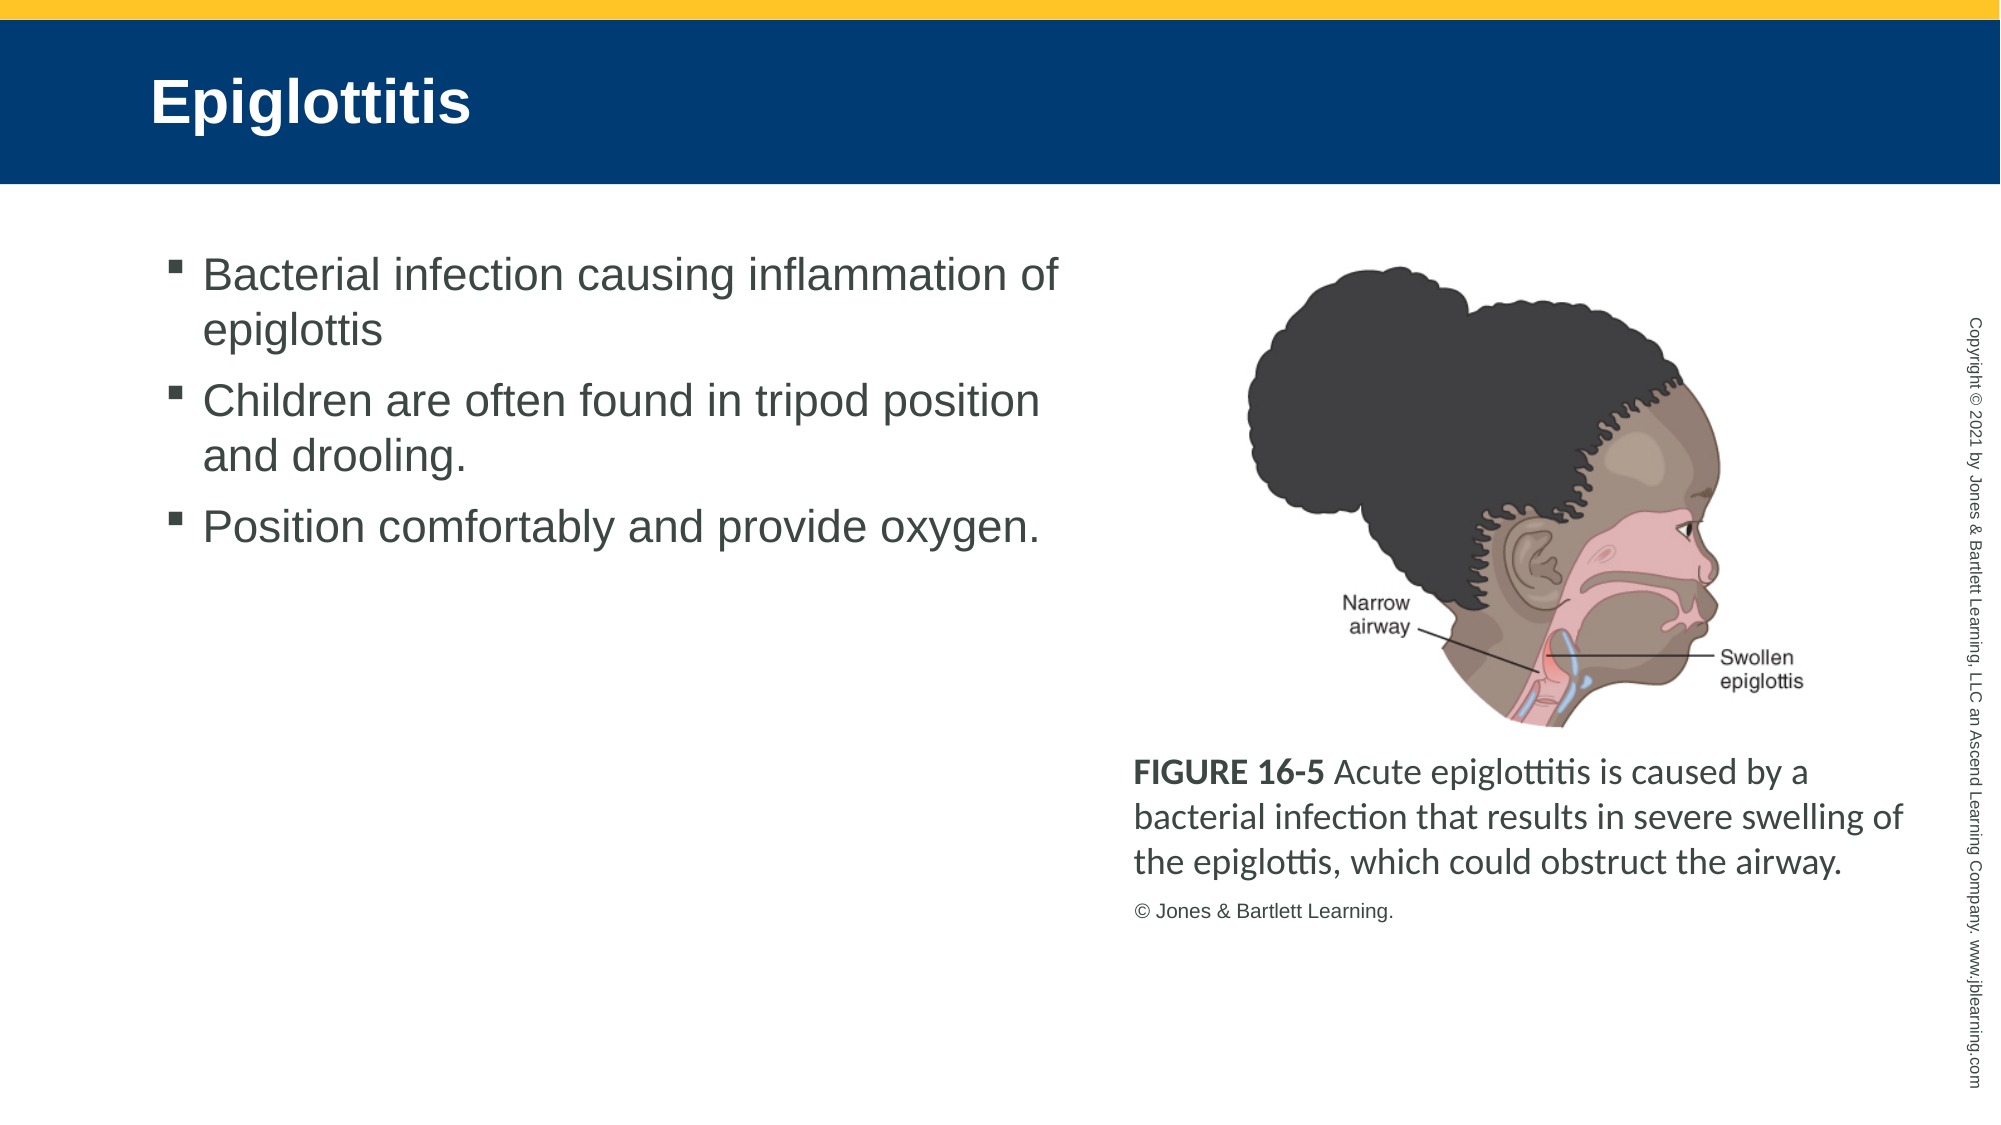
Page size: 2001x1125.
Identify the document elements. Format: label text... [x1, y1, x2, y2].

picture [1228, 247, 1829, 741]
text_box FIGURE 16-5 Acute epiglottitis is caused by a bacterial infection that results in severe swelling of the epiglottis, which could obstruct the airway. [1118, 739, 1963, 890]
list Bacterial infection causing inflammation of epiglottis Children are often found in tripod position and drooling. Position comfortably and provide oxygen. [150, 237, 1084, 1025]
text_box © Jones & Bartlett Learning. [1120, 890, 1410, 931]
title Epiglottitis [0, 19, 2000, 185]
